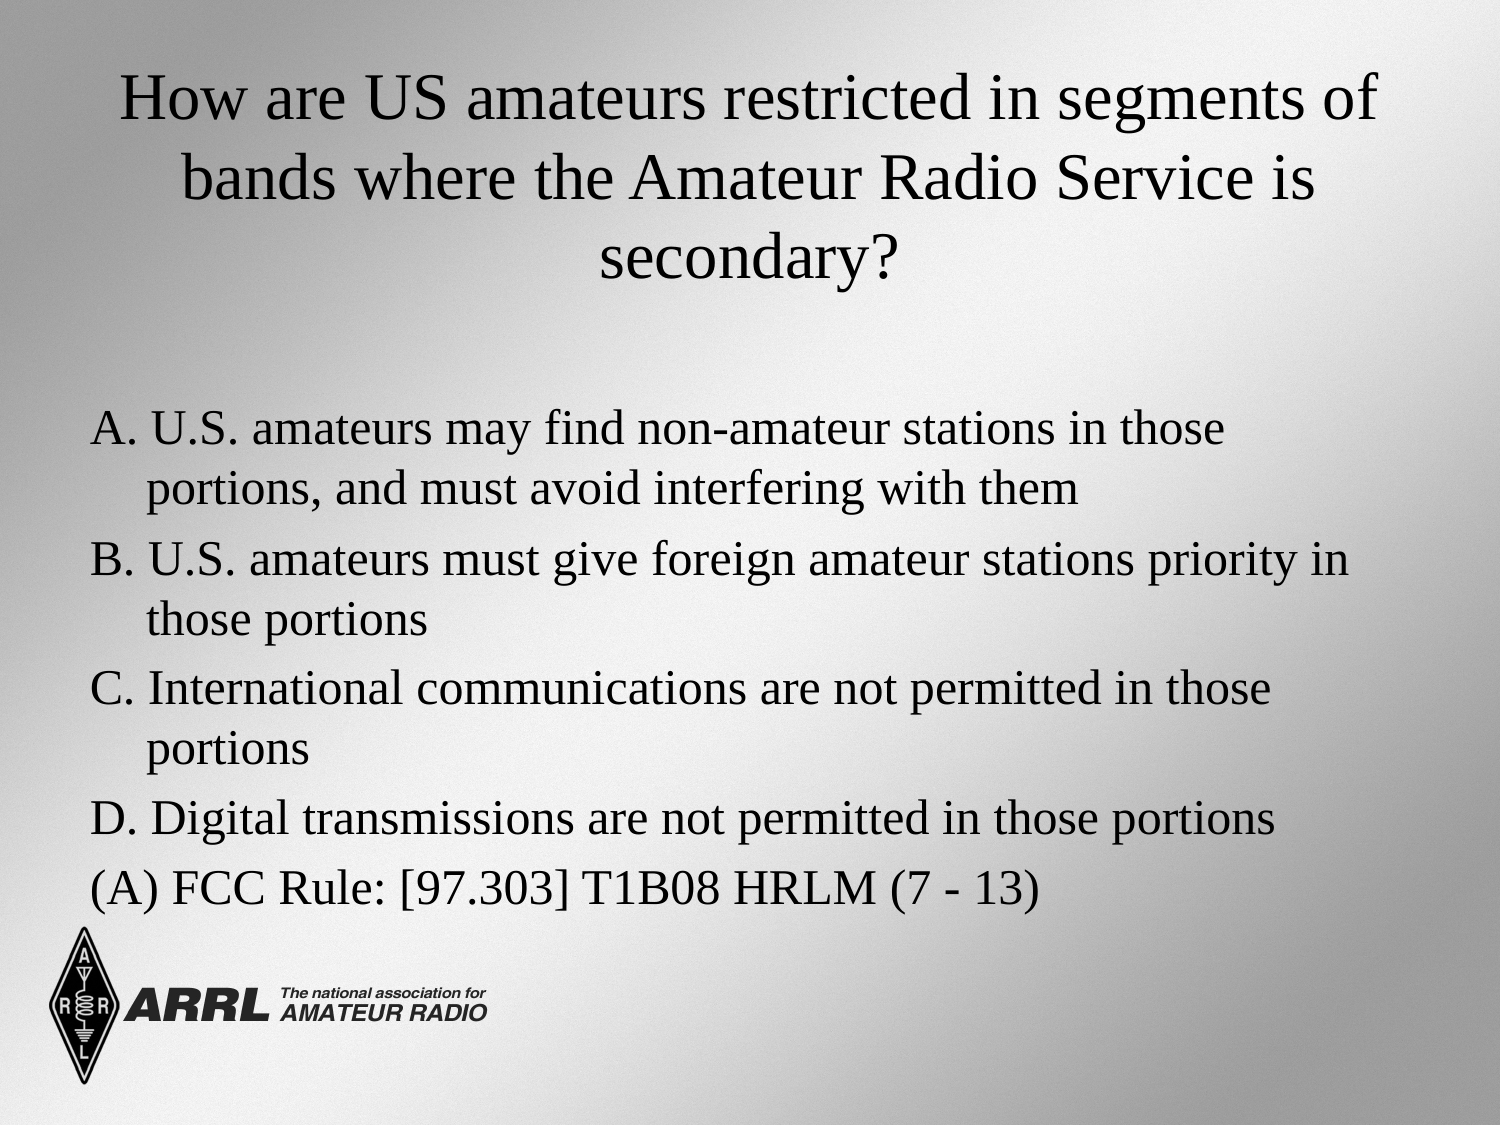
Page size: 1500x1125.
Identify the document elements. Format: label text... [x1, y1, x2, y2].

picture [0, 0, 1500, 1125]
list A. U.S. amateurs may find non-amateur stations in those portions, and must avoid interfering with them B. U.S. amateurs must give foreign amateur stations priority in those portions C. International communications are not permitted in those portions D. Digital transmissions are not permitted in those portions (A) FCC Rule: [97.303] T1B08 HRLM (7 - 13) [75, 387, 1425, 1005]
title How are US amateurs restricted in segments of bands where the Amateur Radio Service is secondary? [75, 45, 1425, 233]
